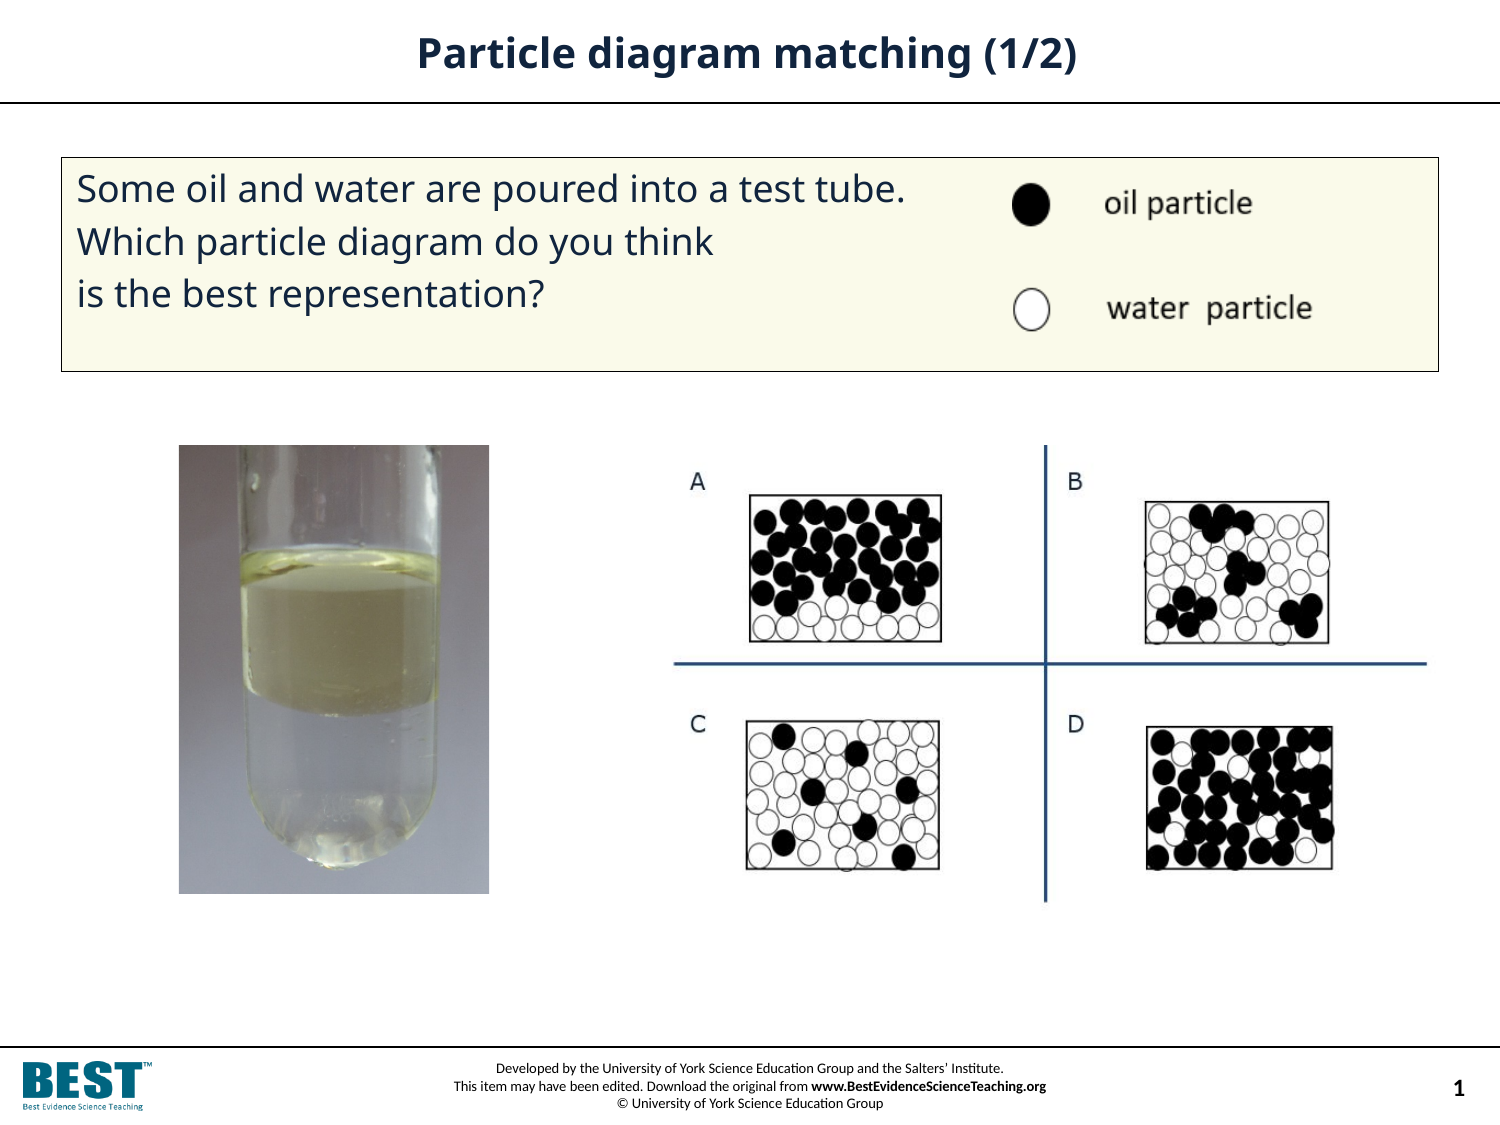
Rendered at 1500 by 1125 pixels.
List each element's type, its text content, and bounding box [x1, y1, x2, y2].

picture [23, 1061, 152, 1111]
text_box Some oil and water are poured into a test tube. Which particle diagram do you think is the best representation? [61, 157, 1439, 372]
picture [110, 445, 558, 894]
picture [630, 445, 1473, 919]
slide_number 1 [1130, 1061, 1481, 1111]
title Particle diagram matching (1/2) [23, 4, 1471, 99]
picture [1012, 171, 1439, 350]
